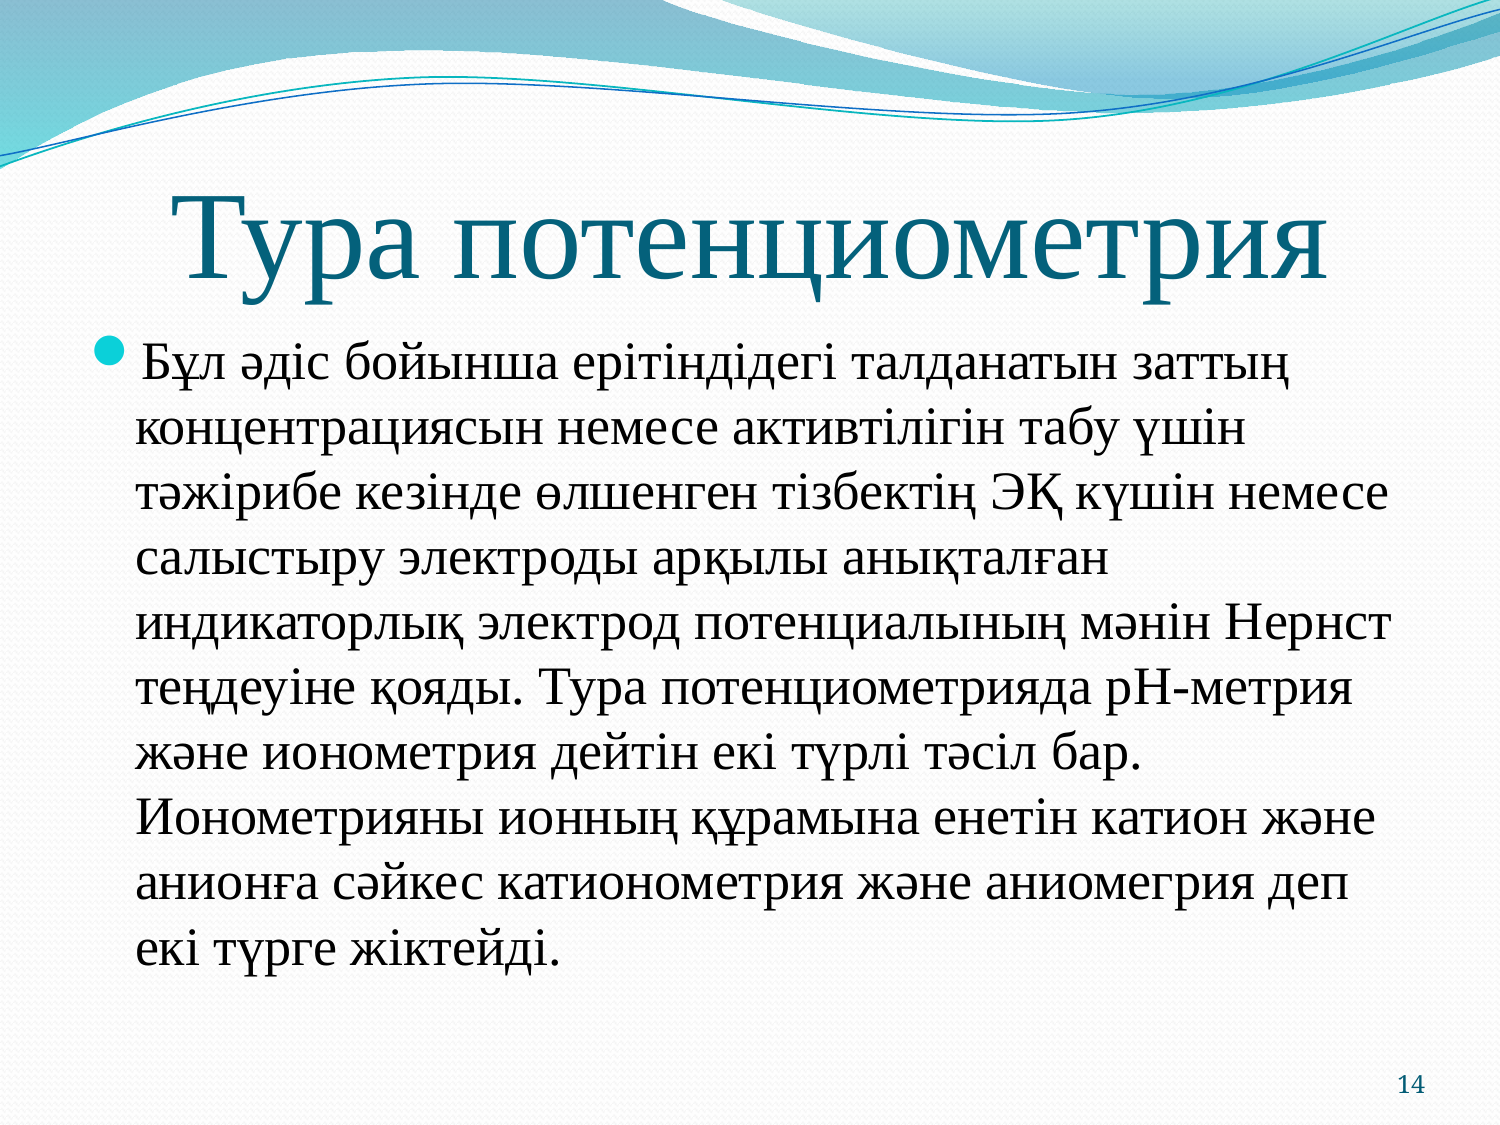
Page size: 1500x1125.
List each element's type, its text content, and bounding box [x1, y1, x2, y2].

list Бұл әдіс бойынша ерітіндідегі талданатын заттың концентрациясын немесе активтілігін табу үшін тәжірибе кезінде өлшенген тізбектің ЭҚ күшін немесе салыстыру электроды арқылы анықталған индикаторлық электрод потенциалының мәнін Нернст теңдеуіне қояды. Тура потенциометрияда рН-метрия және ионометрия дейтін екі түрлі тәсіл бар. Ионометрияны ионның құрамына енетін катион және анионға сәйкес катионометрия және аниомегрия деп екі түрге жіктейді. [74, 317, 1426, 1038]
title Тура потенциометрия [74, 115, 1426, 304]
slide_number 14 [1299, 1042, 1425, 1103]
